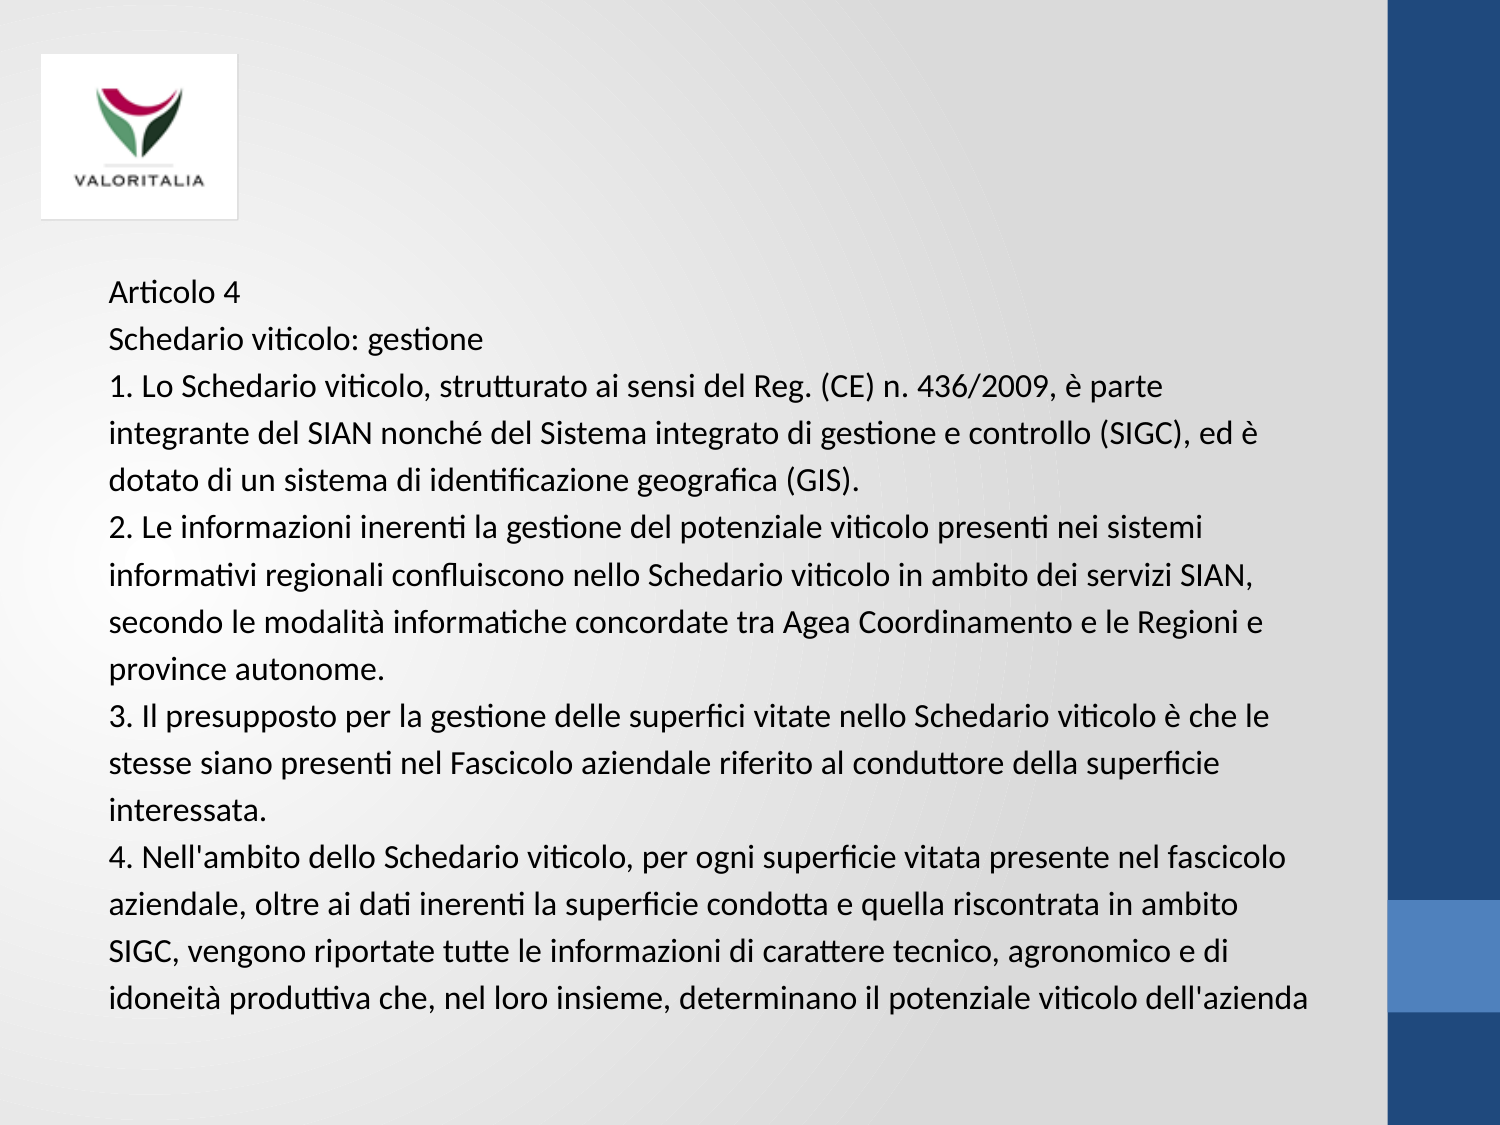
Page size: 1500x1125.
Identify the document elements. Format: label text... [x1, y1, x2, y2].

picture [40, 54, 241, 223]
list Articolo 4 Schedario viticolo: gestione 1. Lo Schedario viticolo, strutturato ai sensi del Reg. (CE) n. 436/2009, è parte integrante del SIAN nonché del Sistema integrato di gestione e controllo (SIGC), ed è dotato di un sistema di identificazione geografica (GIS). 2. Le informazioni inerenti la gestione del potenziale viticolo presenti nei sistemi informativi regionali confluiscono nello Schedario viticolo in ambito dei servizi SIAN, secondo le modalità informatiche concordate tra Agea Coordinamento e le Regioni e province autonome. 3. Il presupposto per la gestione delle superfici vitate nello Schedario viticolo è che le stesse siano presenti nel Fascicolo aziendale riferito al conduttore della superficie interessata. 4. Nell'ambito dello Schedario viticolo, per ogni superficie vitata presente nel fascicolo aziendale, oltre ai dati inerenti la superficie condotta e quella riscontrata in ambito SIGC, vengono riportate tutte le informazioni di carattere tecnico, agronomico e di idoneità produttiva che, nel loro insieme, determinano il potenziale viticolo dell'azienda [75, 262, 1325, 1050]
